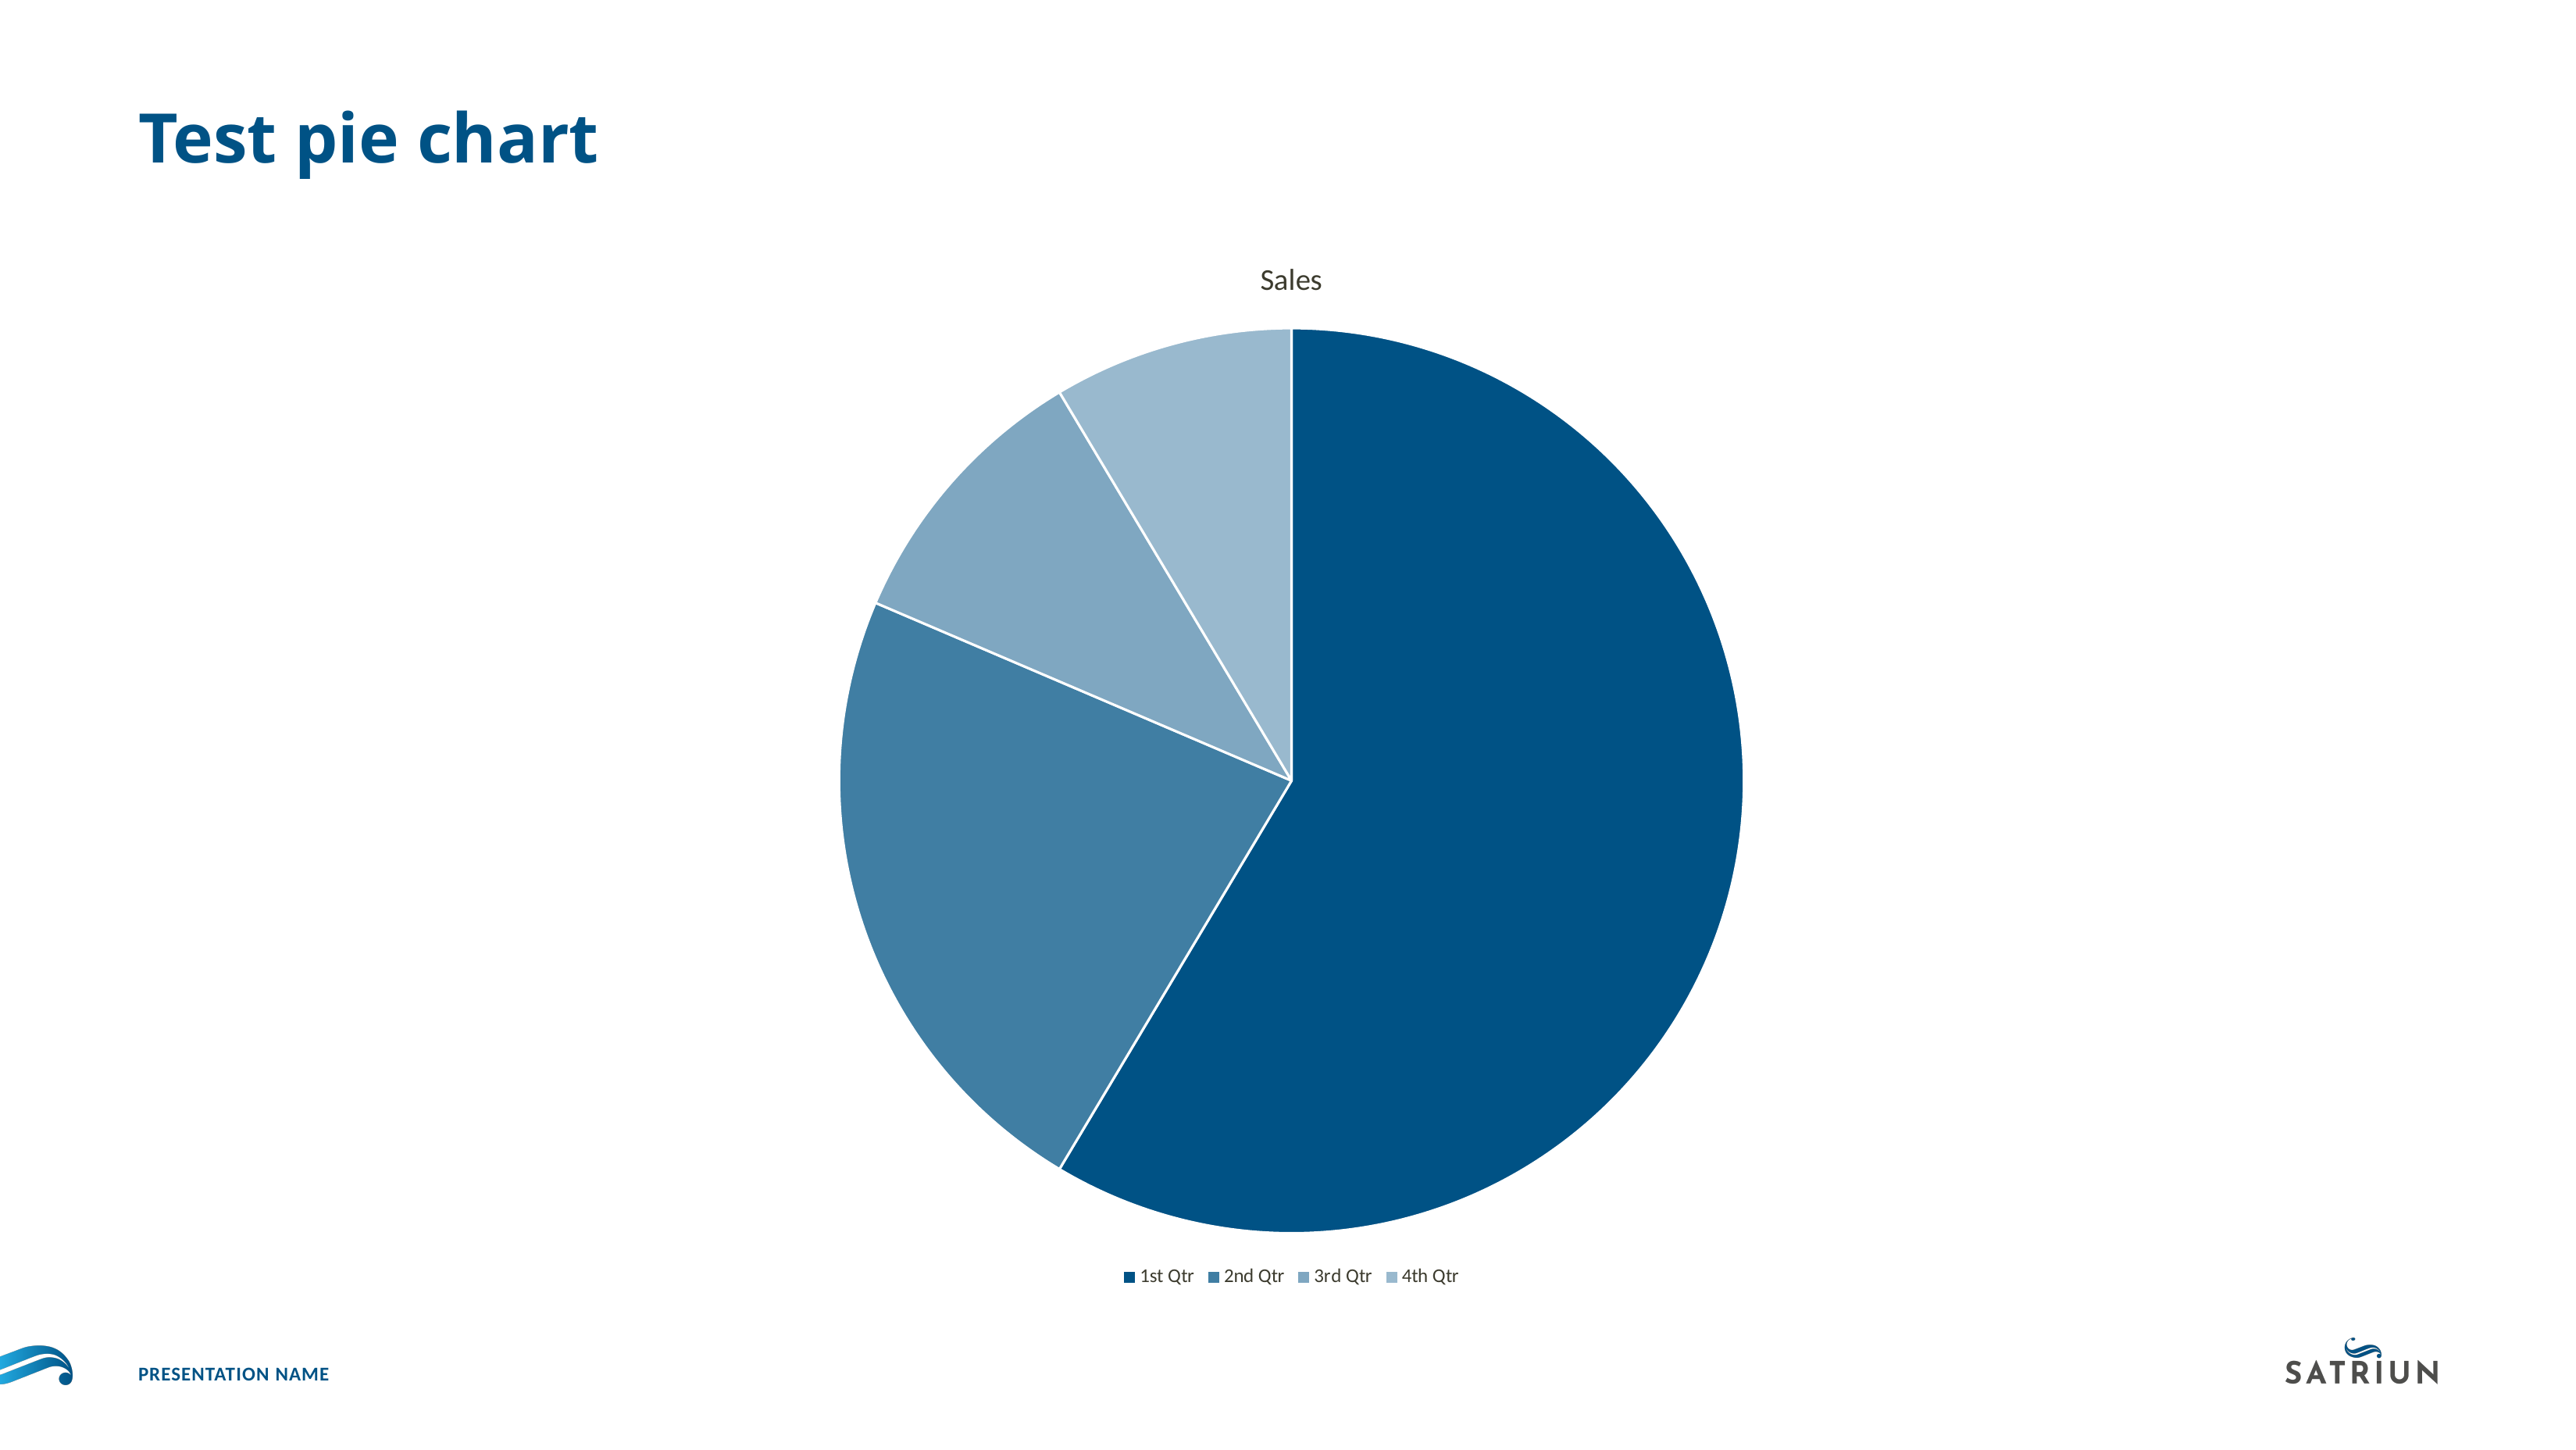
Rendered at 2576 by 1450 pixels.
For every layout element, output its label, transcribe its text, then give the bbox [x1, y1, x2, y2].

title Test pie chart [138, 92, 2445, 185]
picture [2285, 1338, 2438, 1384]
footer Presentation name [138, 1345, 2214, 1391]
chart [137, 230, 2446, 1292]
picture [0, 1324, 73, 1385]
